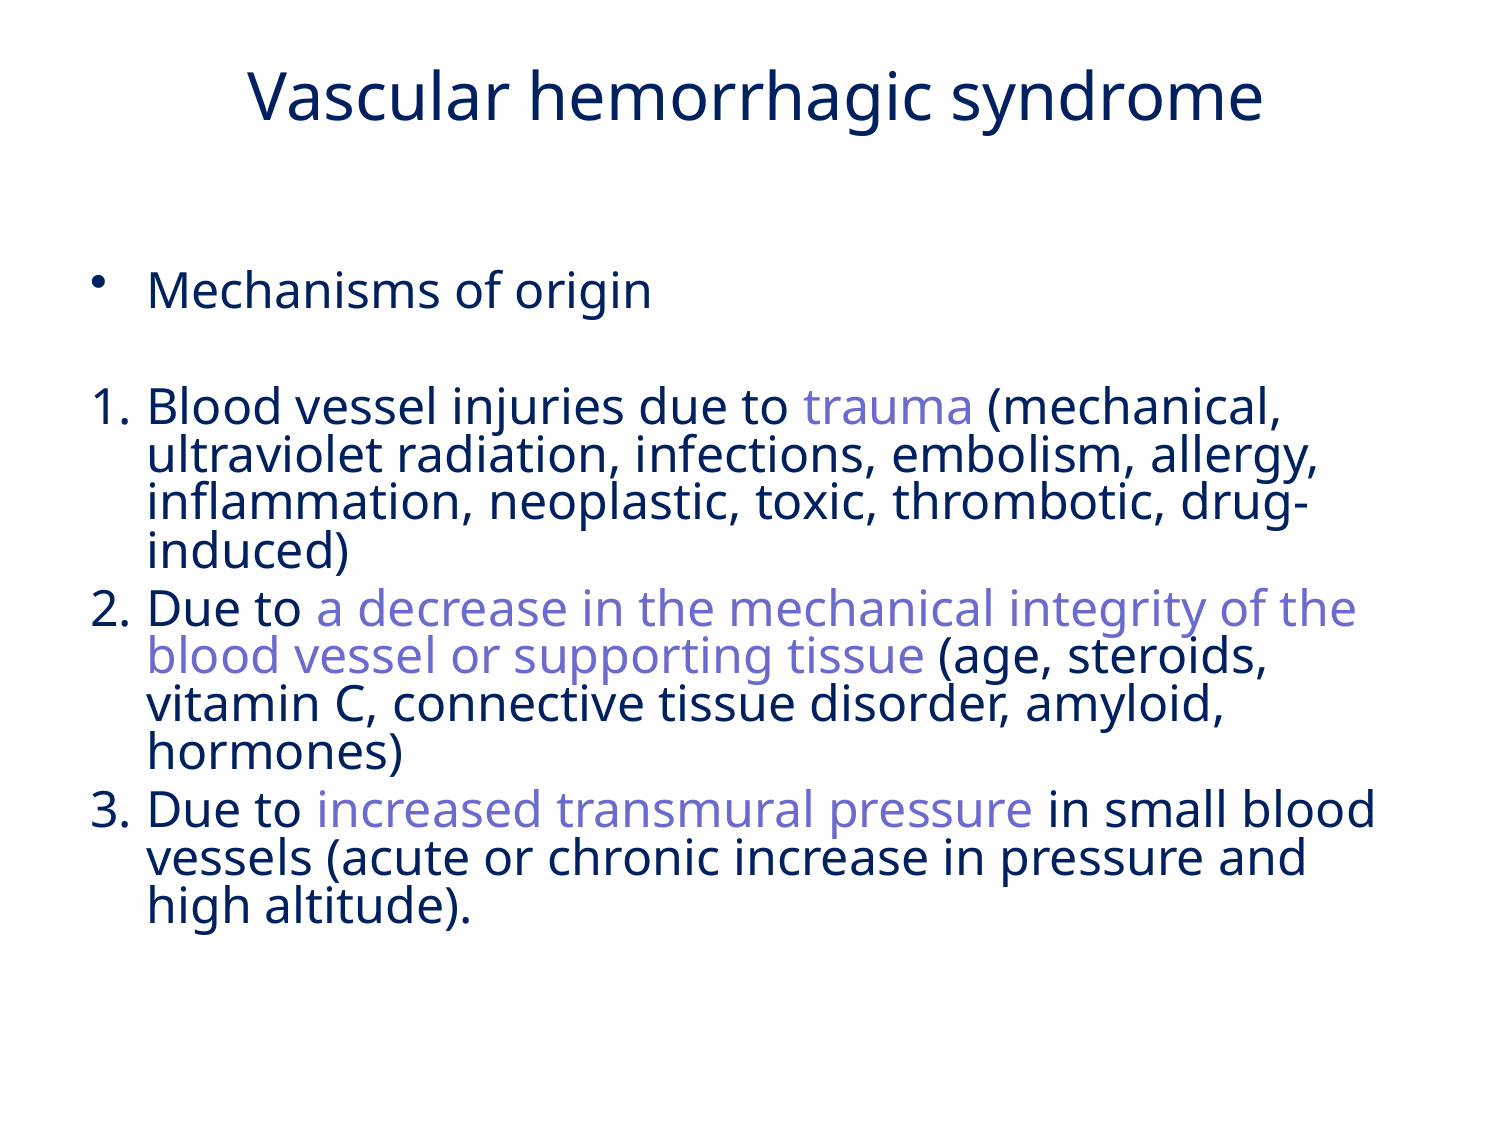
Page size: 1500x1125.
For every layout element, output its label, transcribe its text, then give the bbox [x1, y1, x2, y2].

title Vascular hemorrhagic syndrome [81, 0, 1433, 188]
list Mechanisms of origin Blood vessel injuries due to trauma (mechanical, ultraviolet radiation, infections, embolism, allergy, inflammation, neoplastic, toxic, thrombotic, drug-induced) Due to a decrease in the mechanical integrity of the blood vessel or supporting tissue (age, steroids, vitamin C, connective tissue disorder, amyloid, hormones) Due to increased transmural pressure in small blood vessels (acute or chronic increase in pressure and high altitude). [74, 262, 1426, 1006]
